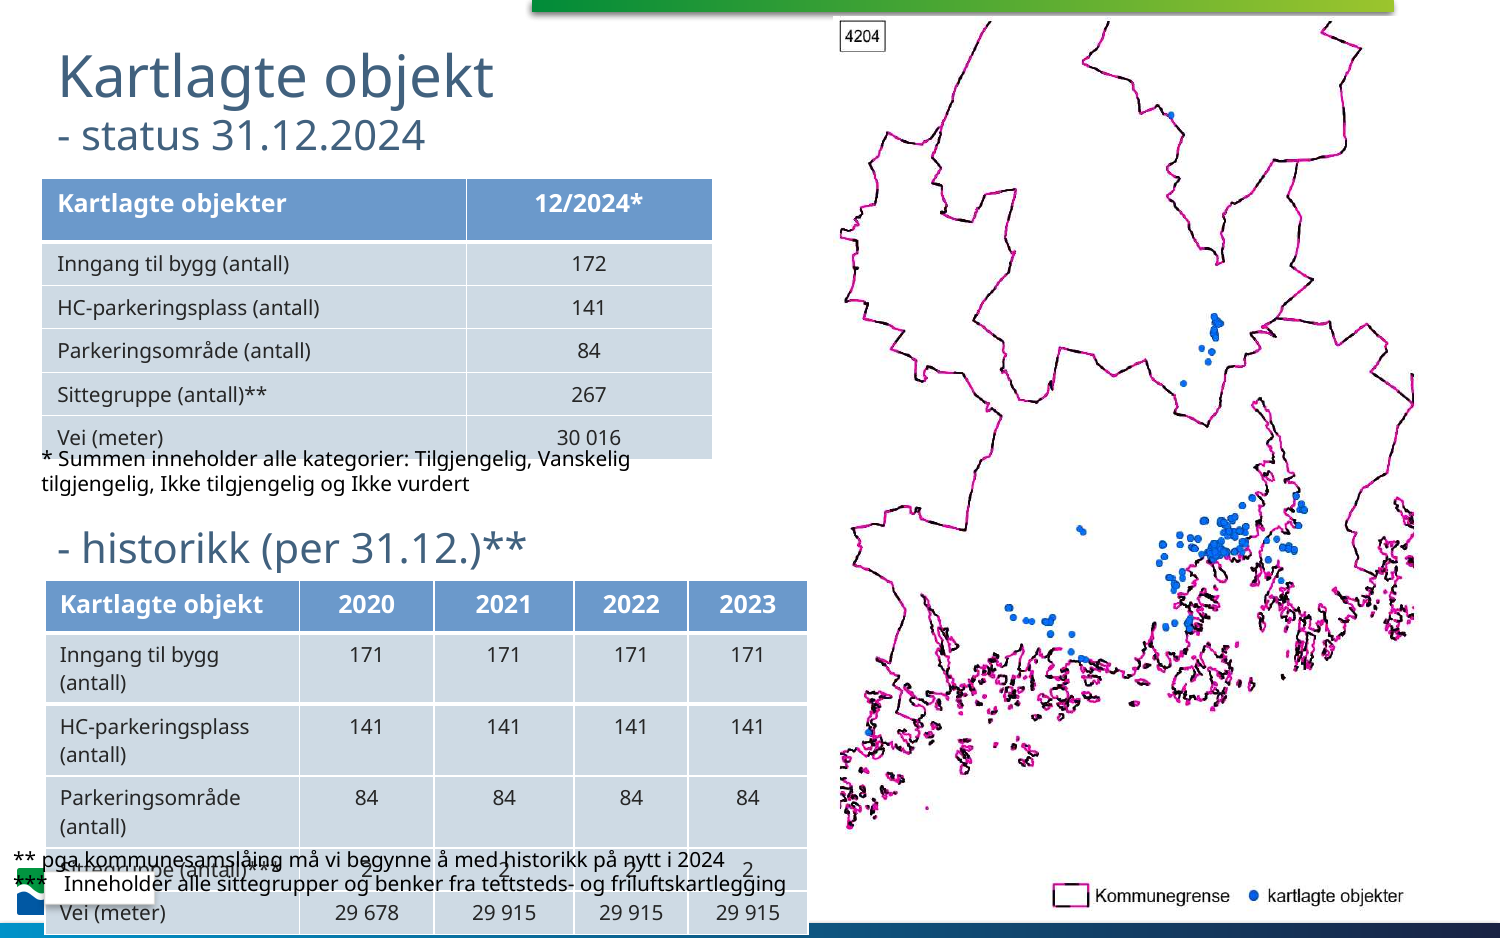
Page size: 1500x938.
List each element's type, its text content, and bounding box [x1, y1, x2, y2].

table_cell HC-parkeringsplass (antall) [46, 706, 299, 775]
text_box - historikk (per 31.12.)** [42, 496, 828, 580]
table_cell 84 [435, 777, 573, 838]
table_cell 29 915 [575, 904, 687, 934]
table_cell 172 [467, 244, 712, 285]
table_cell Parkeringsområde (antall) [46, 777, 299, 838]
table_header 12/2024* [467, 179, 712, 240]
table_cell 141 [689, 706, 807, 775]
table_cell 141 [435, 706, 573, 775]
table_header Kartlagte objekter [42, 179, 466, 240]
table_cell Vei (meter) [46, 904, 299, 934]
table_cell 171 [435, 635, 573, 702]
table_cell 171 [689, 635, 807, 702]
table_cell 29 915 [689, 892, 807, 934]
table_cell 141 [575, 706, 687, 775]
text_box * Summen inneholder alle kategorier: Tilgjengelig, Vanskelig tilgjengelig, Ikke tilgjengelig og Ikke vurdert [26, 438, 711, 504]
table_cell 141 [467, 286, 712, 328]
table_cell Inngang til bygg (antall) [46, 635, 299, 702]
table_cell 2 [802, 849, 807, 890]
table_cell 141 [300, 706, 433, 775]
table_cell Sittegruppe (antall)** [42, 373, 466, 415]
table_header 2023 [689, 581, 807, 631]
table_cell Vei (meter) [42, 416, 466, 438]
text_box ** pga kommunesamslåing må vi begynne å med historikk på nytt i 2024 *** Inneholder alle sittegrupper og benker fra tettsteds- og friluftskartlegging [0, 838, 802, 904]
table_cell 84 [575, 777, 687, 838]
table_cell 84 [689, 777, 807, 847]
table_cell 29 678 [300, 904, 433, 934]
table_header Kartlagte objekt [46, 581, 299, 631]
table_cell HC-parkeringsplass (antall) [42, 286, 466, 328]
table_cell 84 [300, 777, 433, 838]
table_cell 171 [575, 635, 687, 702]
picture [833, 16, 1419, 913]
table_cell 84 [467, 329, 712, 372]
table_cell Parkeringsområde (antall) [42, 329, 466, 372]
table_cell 171 [300, 635, 433, 702]
table_cell Inngang til bygg (antall) [42, 244, 466, 285]
table_cell 267 [467, 373, 712, 415]
table_header 2020 [300, 581, 433, 631]
table_cell 29 915 [435, 904, 573, 934]
table_header 2021 [435, 581, 573, 631]
text_box Kartlagte objekt - status 31.12.2024 [42, 24, 828, 167]
table_cell 30 016 [467, 416, 712, 459]
table_header 2022 [575, 581, 687, 631]
